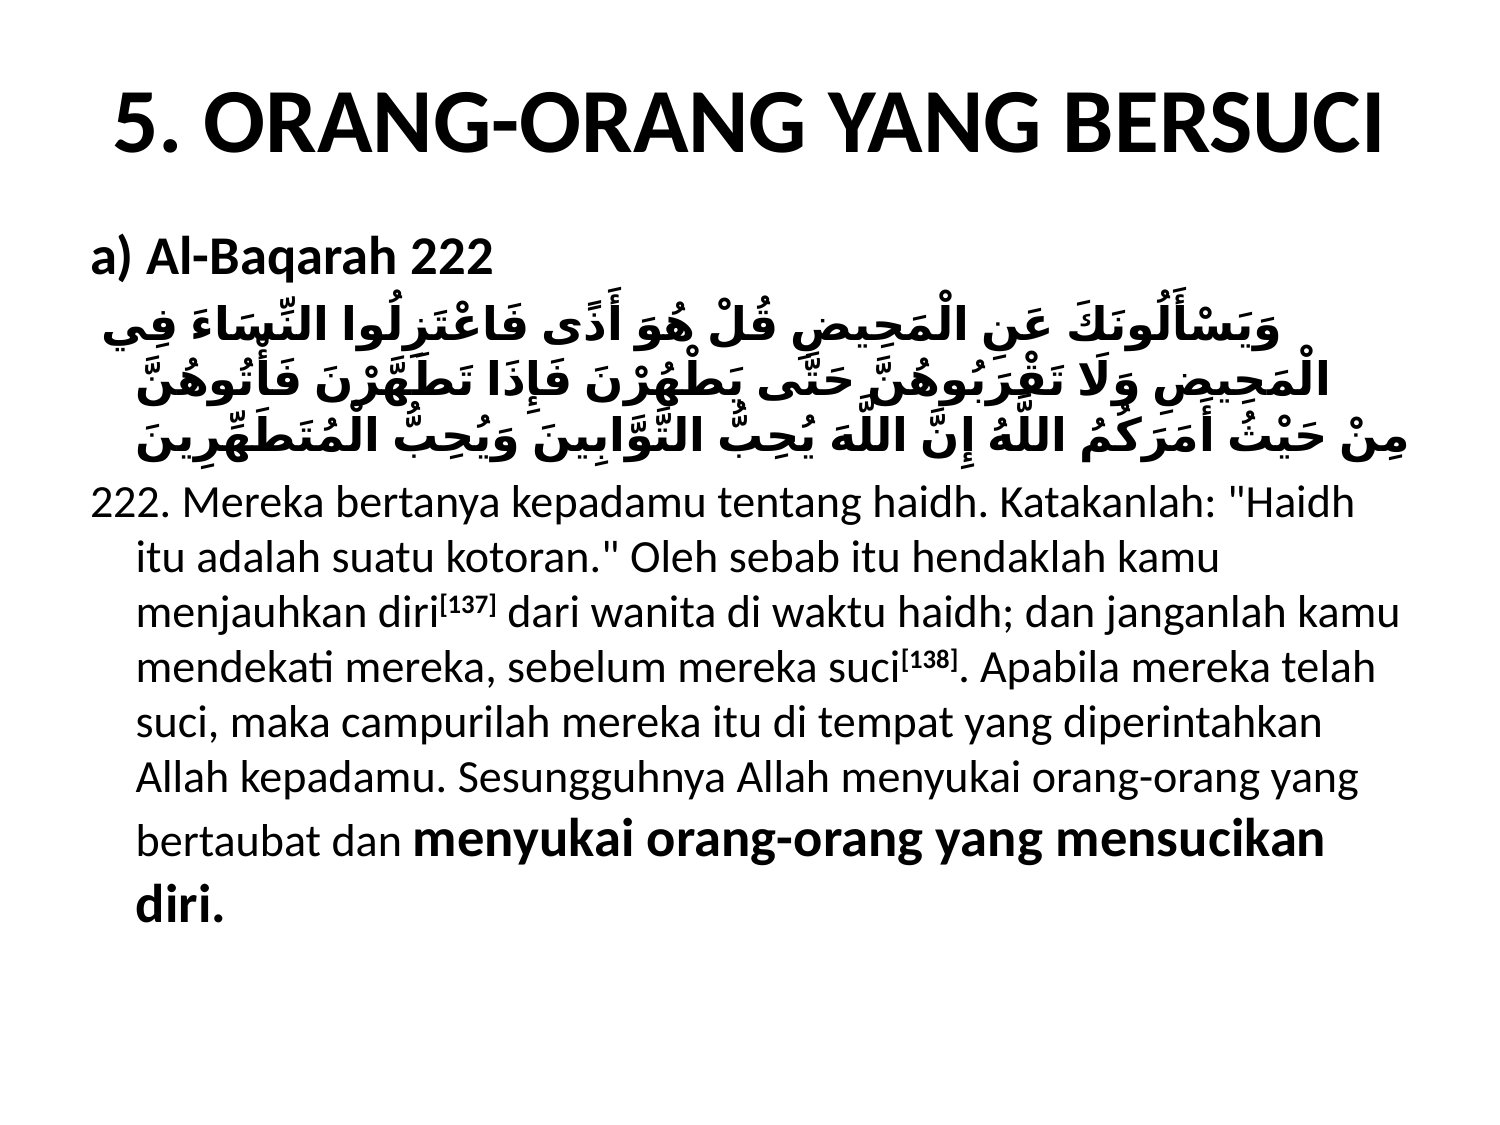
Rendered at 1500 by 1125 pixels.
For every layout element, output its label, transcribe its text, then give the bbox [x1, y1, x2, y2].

list a) Al-Baqarah 222 وَيَسْأَلُونَكَ عَنِ الْمَحِيضِ قُلْ هُوَ أَذًى فَاعْتَزِلُوا النِّسَاءَ فِي الْمَحِيضِ وَلَا تَقْرَبُوهُنَّ حَتَّى يَطْهُرْنَ فَإِذَا تَطَهَّرْنَ فَأْتُوهُنَّ مِنْ حَيْثُ أَمَرَكُمُ اللَّهُ إِنَّ اللَّهَ يُحِبُّ التَّوَّابِينَ وَيُحِبُّ الْمُتَطَهِّرِينَ 222. Mereka bertanya kepadamu tentang haidh. Katakanlah: "Haidh itu adalah suatu kotoran." Oleh sebab itu hendaklah kamu menjauhkan diri[137] dari wanita di waktu haidh; dan janganlah kamu mendekati mereka, sebelum mereka suci[138]. Apabila mereka telah suci, maka campurilah mereka itu di tempat yang diperintahkan Allah kepadamu. Sesungguhnya Allah menyukai orang-orang yang bertaubat dan menyukai orang-orang yang mensucikan diri. [75, 212, 1425, 1005]
title 5. ORANG-ORANG YANG BERSUCI [75, 45, 1425, 188]
